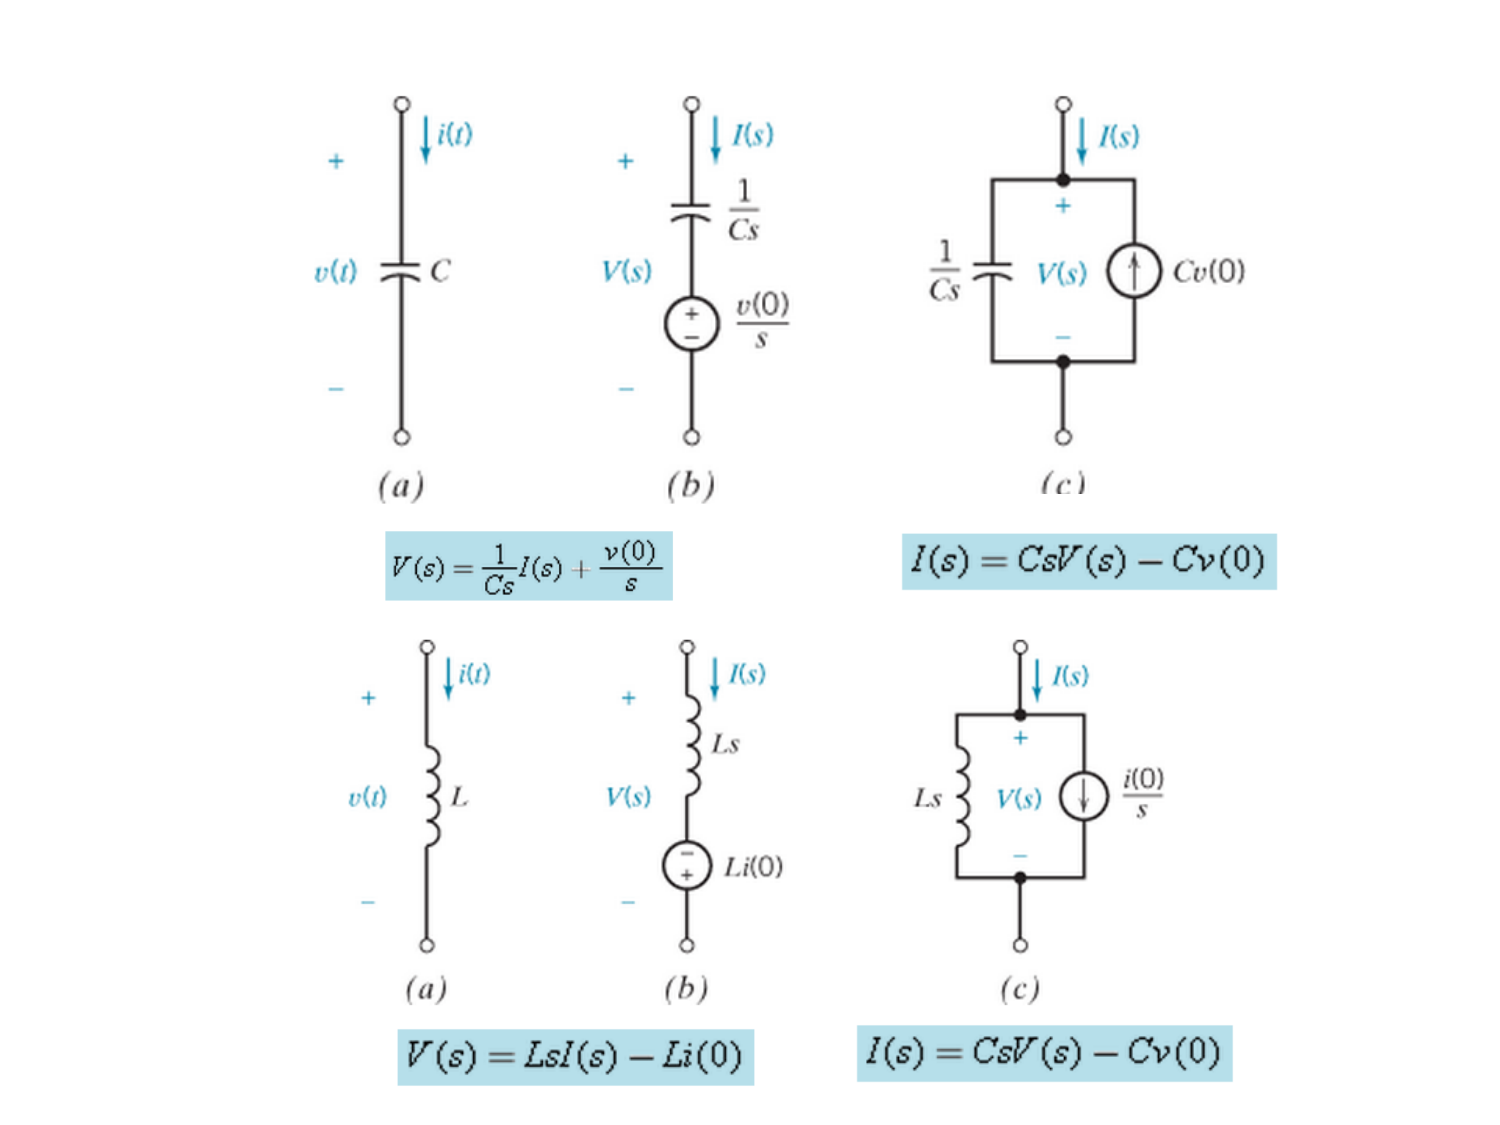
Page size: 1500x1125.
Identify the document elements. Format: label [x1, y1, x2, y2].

picture [362, 523, 701, 609]
picture [243, 62, 1294, 609]
picture [335, 625, 1255, 1097]
